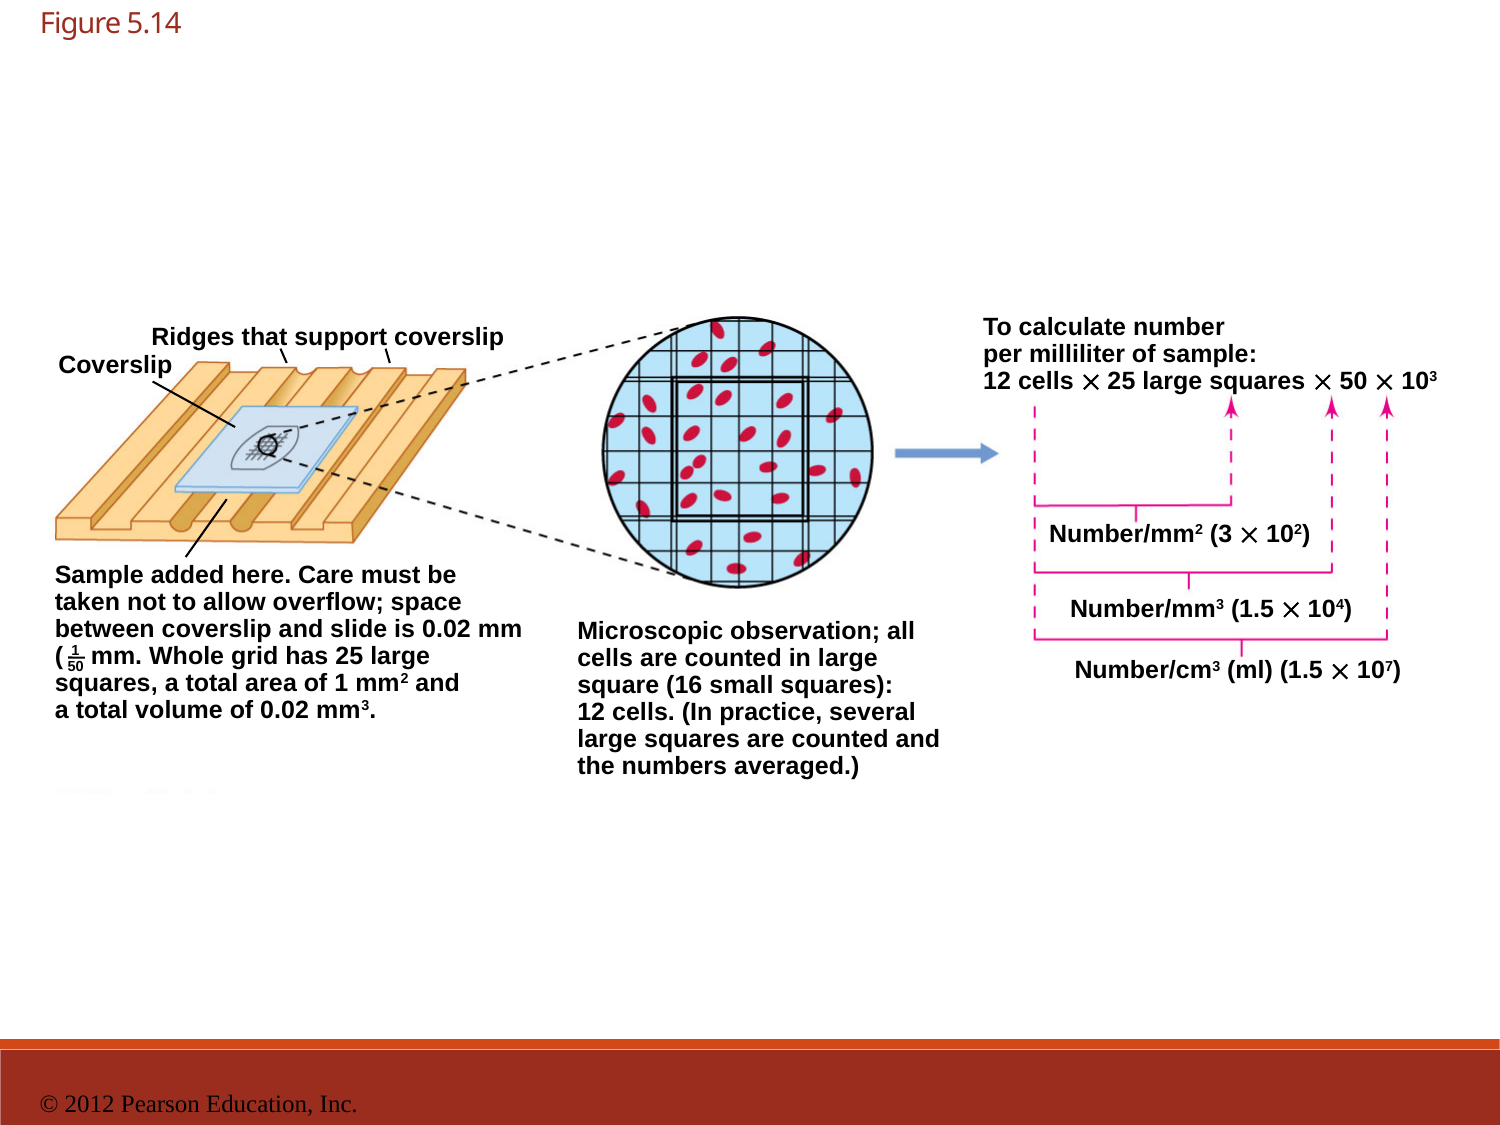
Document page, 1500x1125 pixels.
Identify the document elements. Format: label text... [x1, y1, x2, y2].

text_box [67, 642, 89, 679]
title Figure 5.14 [24, 0, 350, 50]
text_box © 2012 Pearson Education, Inc. [24, 1083, 400, 1121]
picture [48, 307, 1452, 795]
